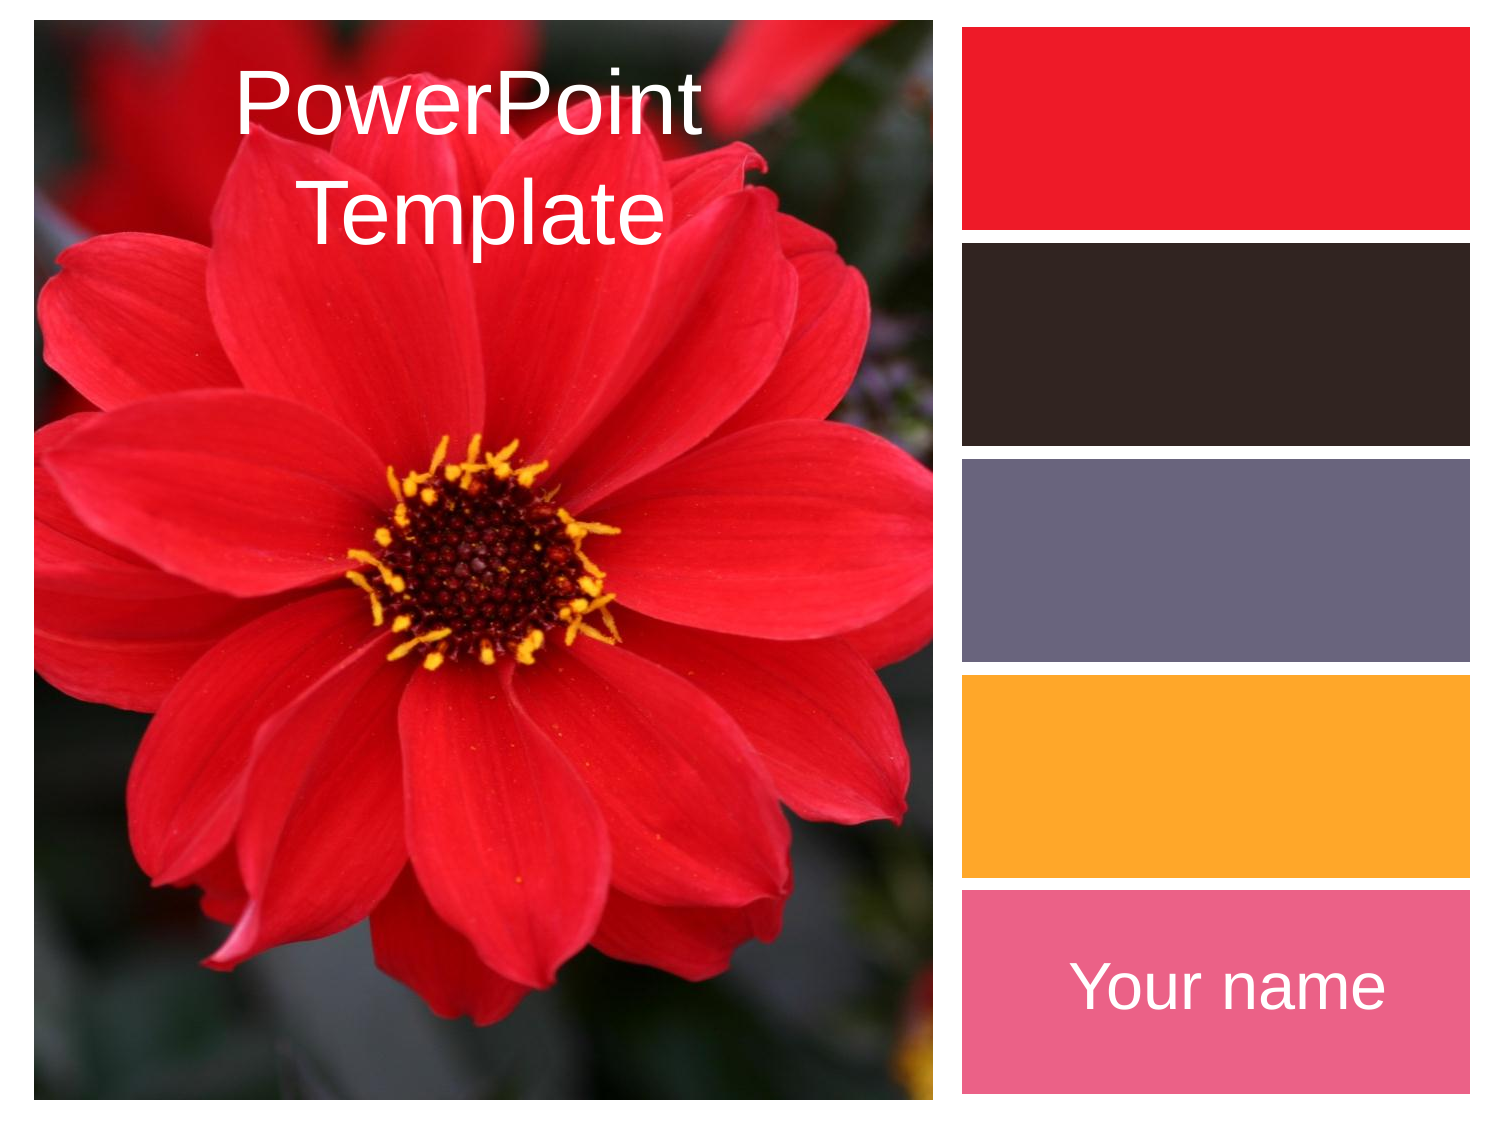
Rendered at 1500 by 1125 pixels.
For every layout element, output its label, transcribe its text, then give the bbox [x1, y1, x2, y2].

picture [34, 286, 933, 1100]
title PowerPoint Template [29, 20, 933, 286]
subtitle Your name [988, 935, 1468, 1089]
